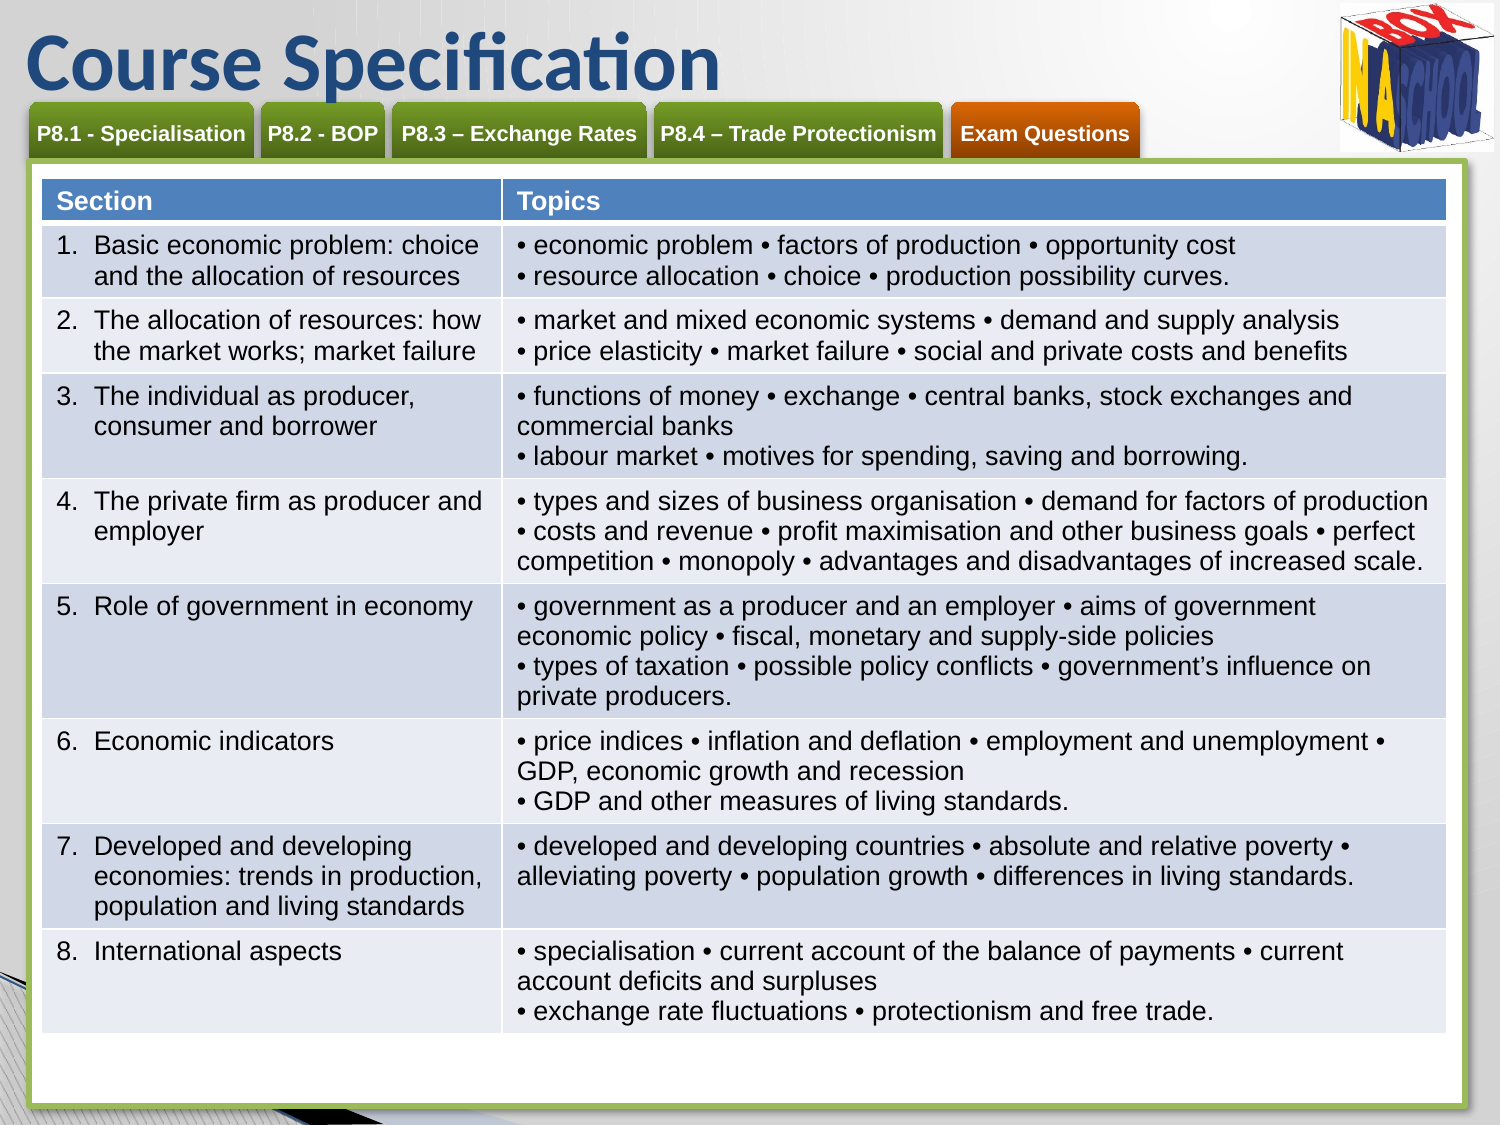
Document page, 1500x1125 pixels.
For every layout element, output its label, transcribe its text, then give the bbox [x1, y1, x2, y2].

table_cell Developed and developing economies: trends in production, population and living standards [42, 824, 501, 928]
picture [1340, 3, 1495, 152]
table_cell • specialisation • current account of the balance of payments • current account deficits and surpluses • exchange rate fluctuations • protectionism and free trade. [503, 930, 1446, 1033]
table_cell • government as a producer and an employer • aims of government economic policy • fiscal, monetary and supply-side policies • types of taxation • possible policy conflicts • government’s influence on private producers. [503, 584, 1446, 718]
title Course Specification [11, 11, 1465, 102]
table_header Section [42, 179, 501, 220]
table_header Topics [503, 179, 1446, 220]
table_cell The individual as producer, consumer and borrower [42, 374, 501, 478]
table_cell Economic indicators [42, 719, 501, 823]
table_cell • developed and developing countries • absolute and relative poverty • alleviating poverty • population growth • differences in living standards. [503, 824, 1446, 928]
table_cell The private firm as producer and employer [42, 479, 501, 583]
table_cell International aspects [42, 930, 501, 1033]
table_cell • functions of money • exchange • central banks, stock exchanges and commercial banks • labour market • motives for spending, saving and borrowing. [503, 374, 1446, 478]
table_cell • types and sizes of business organisation • demand for factors of production • costs and revenue • profit maximisation and other business goals • perfect competition • monopoly • advantages and disadvantages of increased scale. [503, 479, 1446, 583]
table_cell Basic economic problem: choice and the allocation of resources [42, 226, 501, 297]
table_cell Role of government in economy [42, 584, 501, 718]
table_cell • economic problem • factors of production • opportunity cost • resource allocation • choice • production possibility curves. [503, 226, 1446, 297]
table_cell The allocation of resources: how the market works; market failure [42, 299, 501, 372]
picture [281, 1114, 303, 1125]
table_cell • price indices • inflation and deflation • employment and unemployment • GDP, economic growth and recession • GDP and other measures of living standards. [503, 719, 1446, 823]
table_cell • market and mixed economic systems • demand and supply analysis • price elasticity • market failure • social and private costs and benefits [503, 299, 1446, 372]
